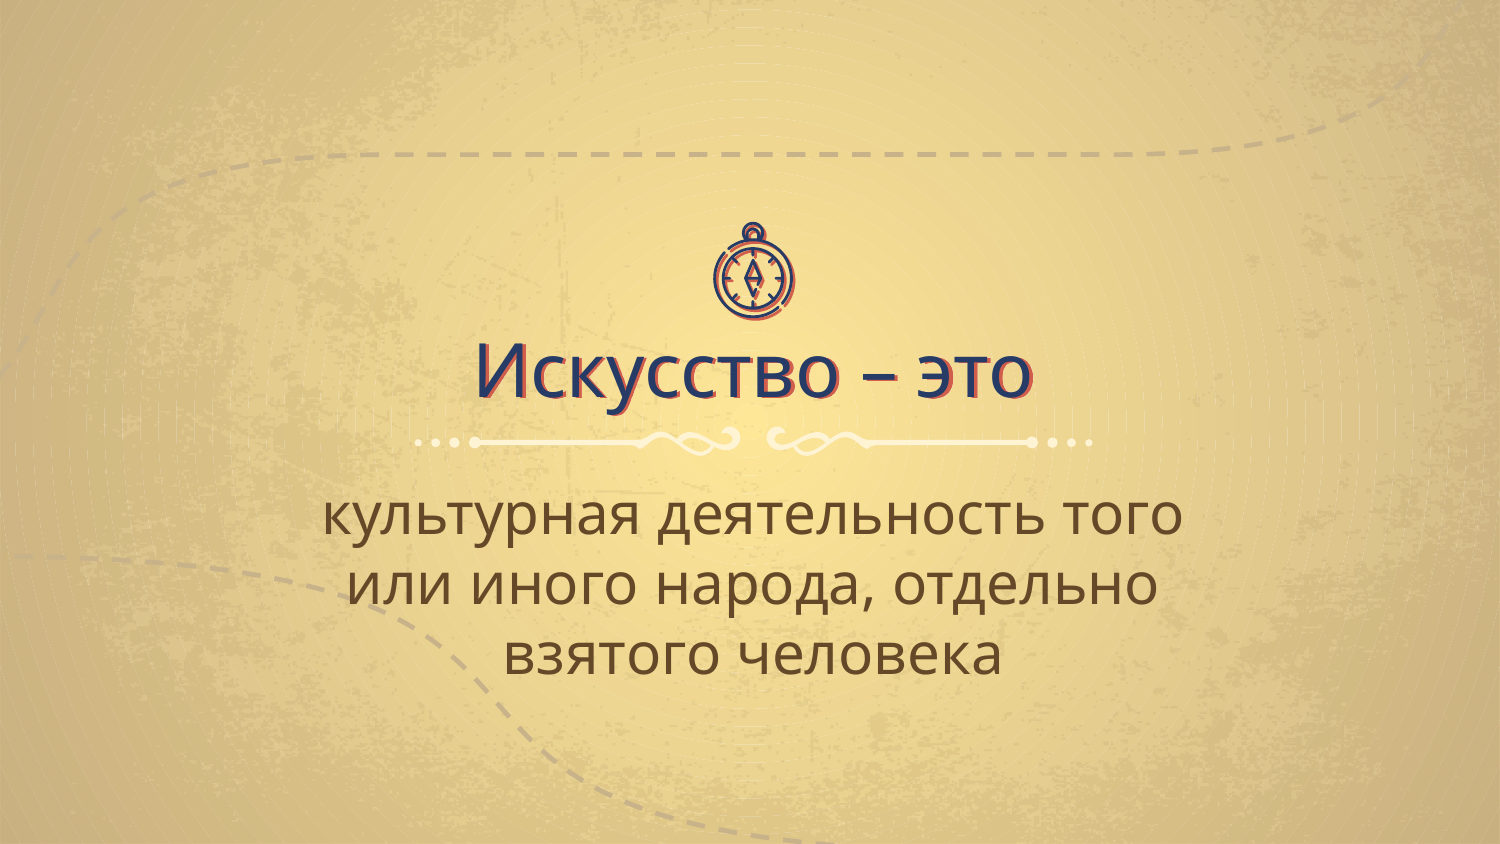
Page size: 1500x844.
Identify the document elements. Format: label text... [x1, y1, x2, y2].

list культурная деятельность того или иного народа, отдельно взятого человека [305, 461, 1202, 685]
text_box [414, 424, 1093, 462]
picture [0, 0, 1500, 844]
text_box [709, 221, 798, 321]
title Искусство – это [385, 333, 1122, 428]
